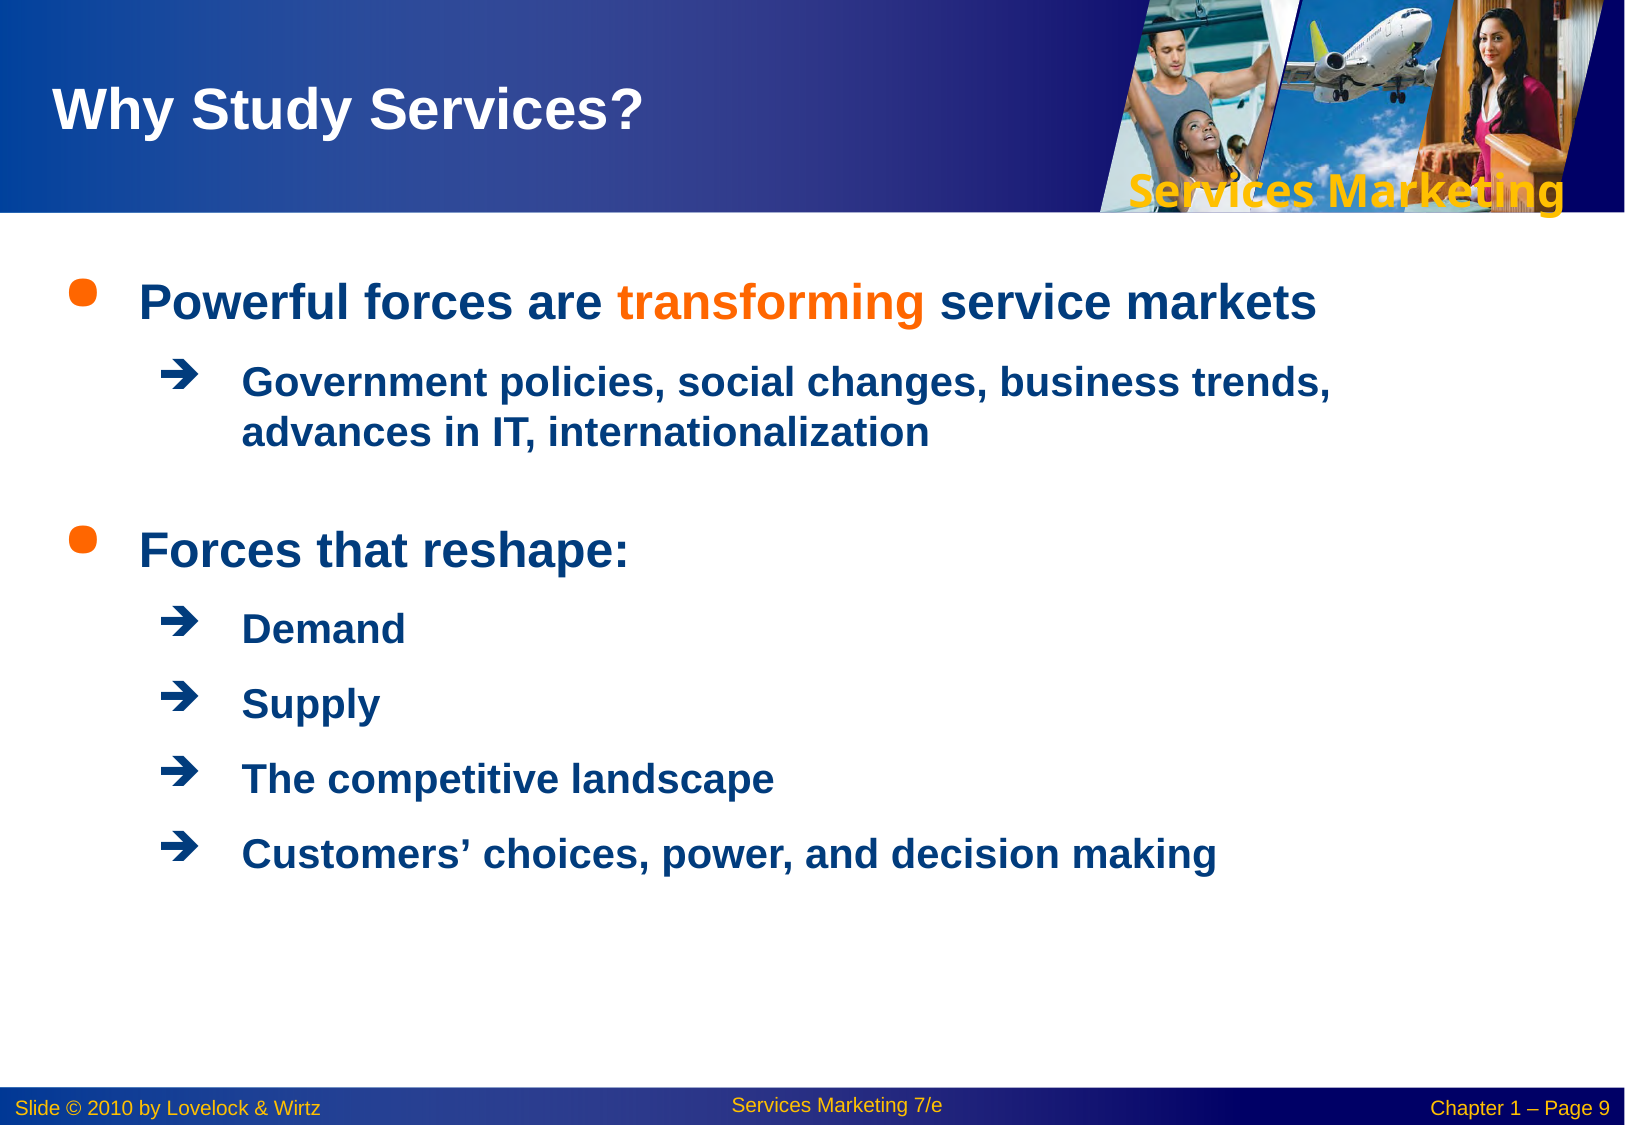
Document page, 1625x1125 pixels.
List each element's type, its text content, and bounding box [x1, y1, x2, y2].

picture [1162, 186, 1172, 192]
picture [1546, 187, 1556, 202]
title Why Study Services? [36, 37, 1088, 176]
list Powerful forces are transforming service markets Government policies, social changes, business trends, advances in IT, internationalization Forces that reshape: Demand Supply The competitive landscape Customers’ choices, power, and decision making [49, 261, 1588, 1051]
picture [1100, 0, 1604, 213]
